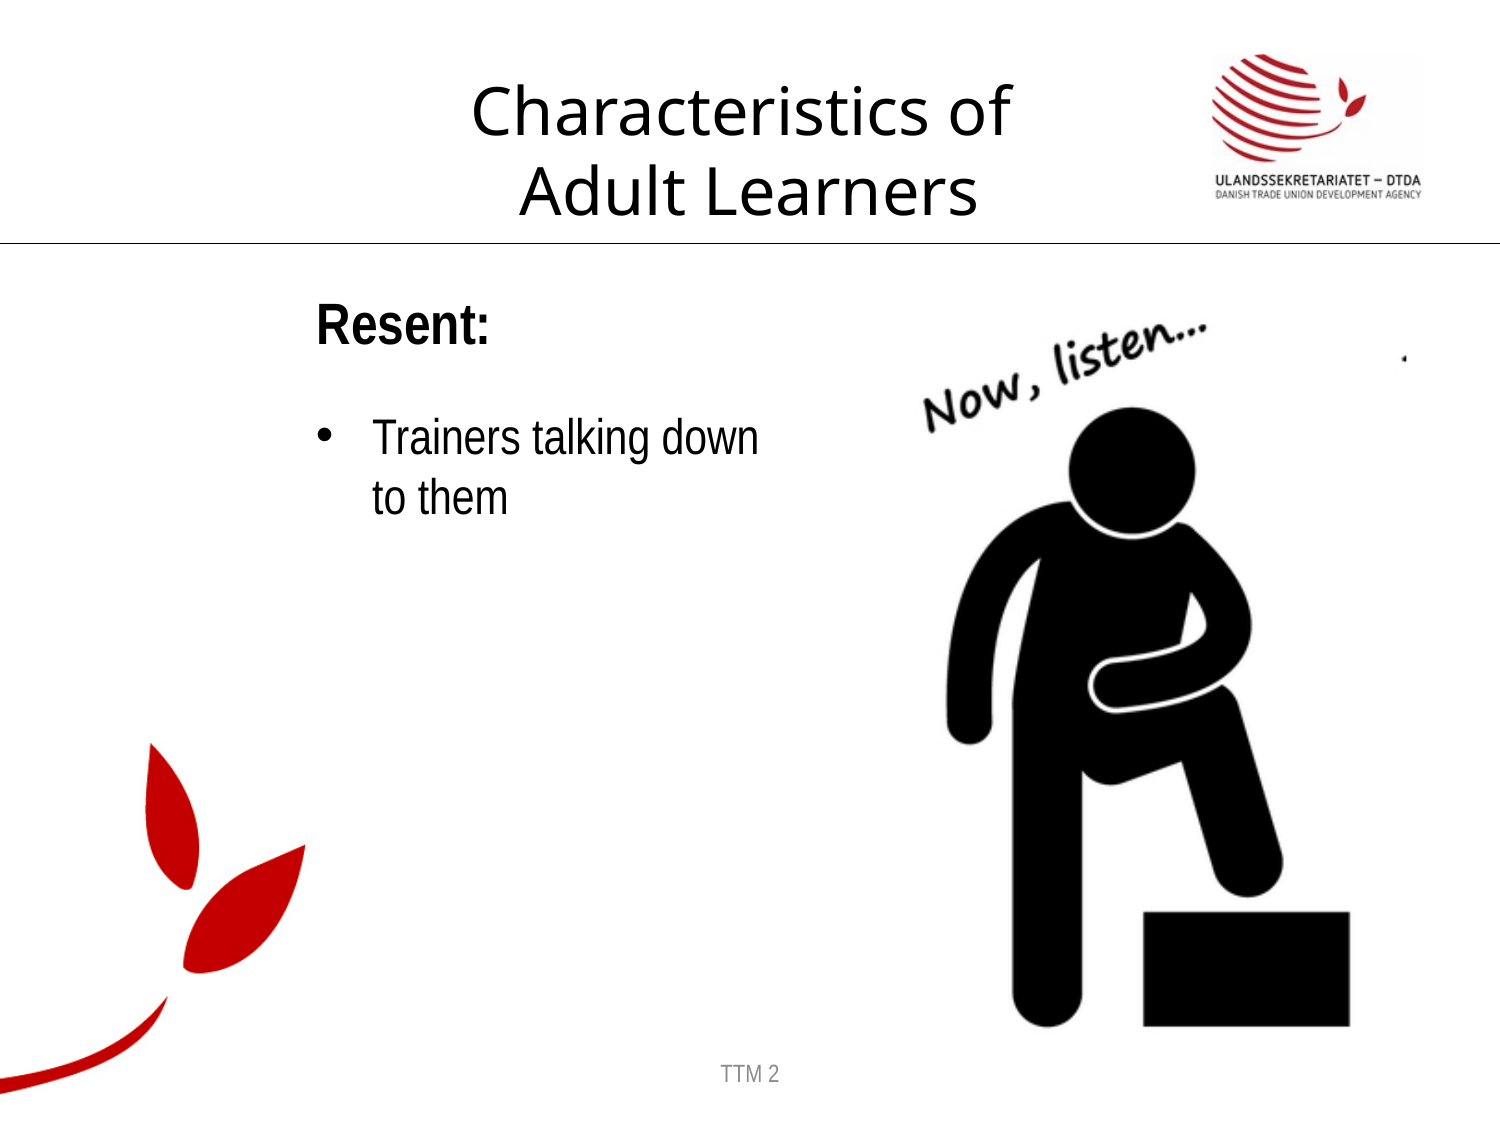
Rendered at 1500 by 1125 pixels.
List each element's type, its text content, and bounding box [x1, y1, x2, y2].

text_box Resent: [302, 278, 508, 364]
text_box Trainers talking down to them [301, 397, 815, 532]
title Characteristics of Adult Learners [112, 54, 1388, 242]
picture [820, 288, 1407, 1125]
picture [0, 741, 313, 1118]
picture [1212, 54, 1423, 199]
footer TTM 2 [512, 1042, 815, 1103]
